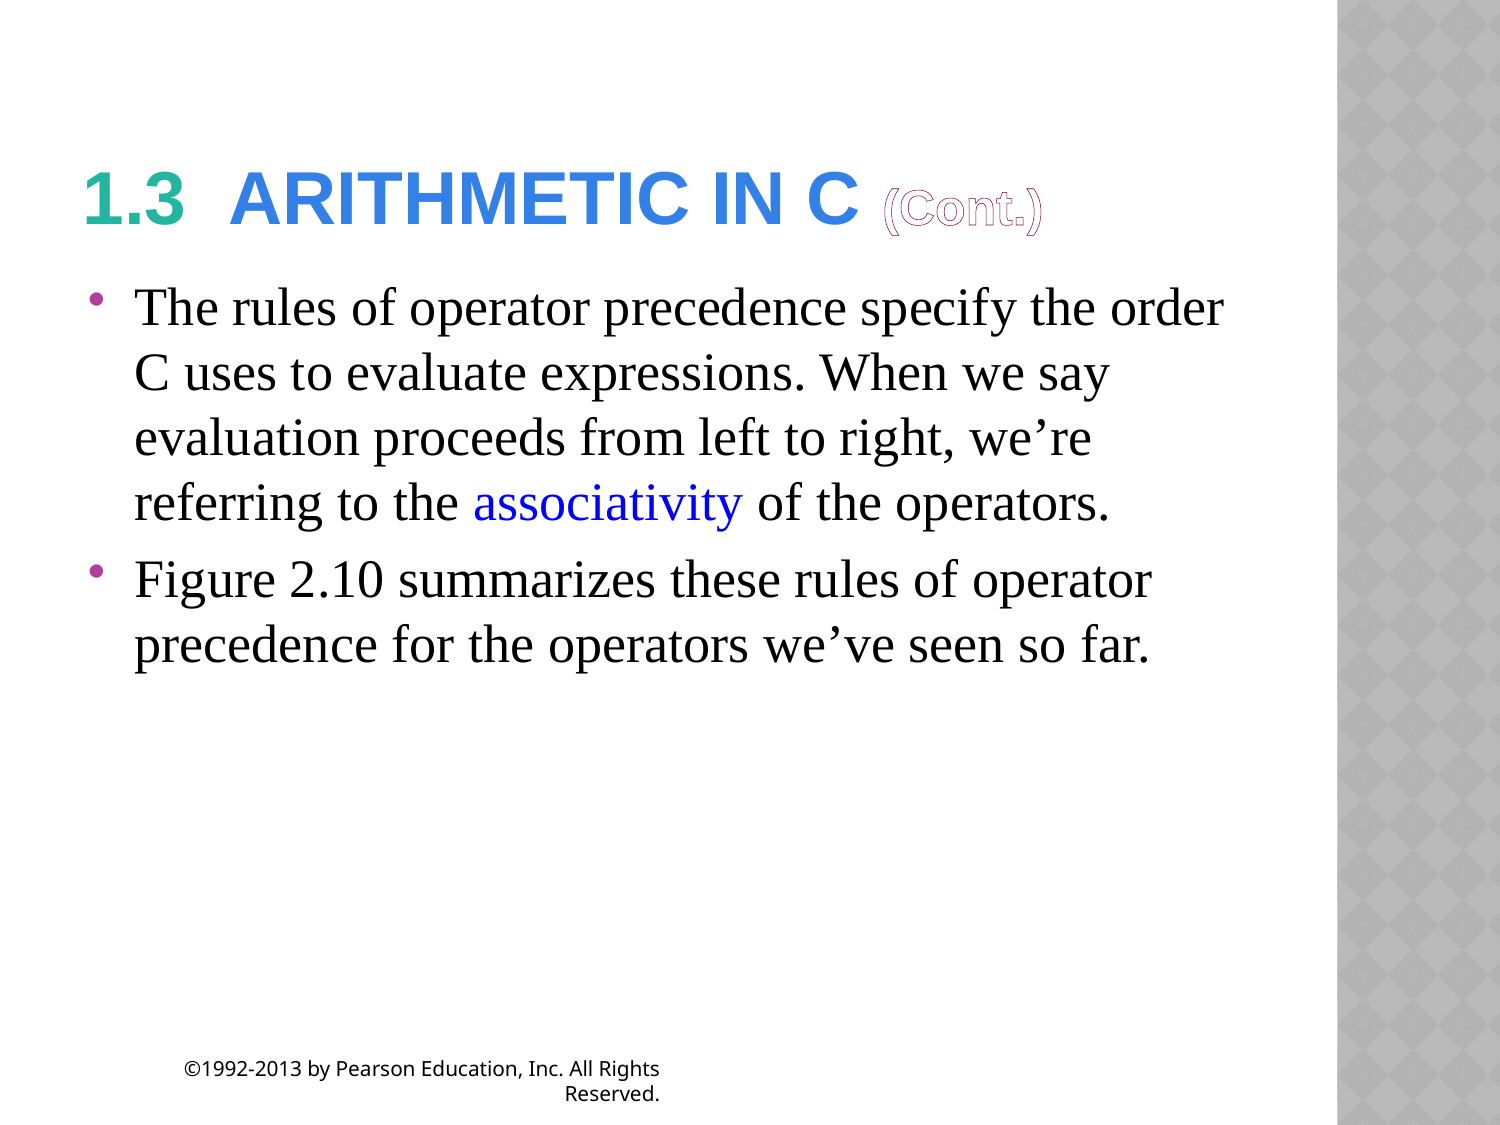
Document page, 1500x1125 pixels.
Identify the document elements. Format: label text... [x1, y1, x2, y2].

title 1.3 Arithmetic in C (Cont.) [75, 52, 1263, 240]
footer ©1992-2013 by Pearson Education, Inc. All Rights Reserved. [75, 1075, 675, 1114]
list The rules of operator precedence specify the order C uses to evaluate expressions. When we say evaluation proceeds from left to right, we’re referring to the associativity of the operators. Figure 2.10 summarizes these rules of operator precedence for the operators we’ve seen so far. [75, 264, 1263, 1059]
